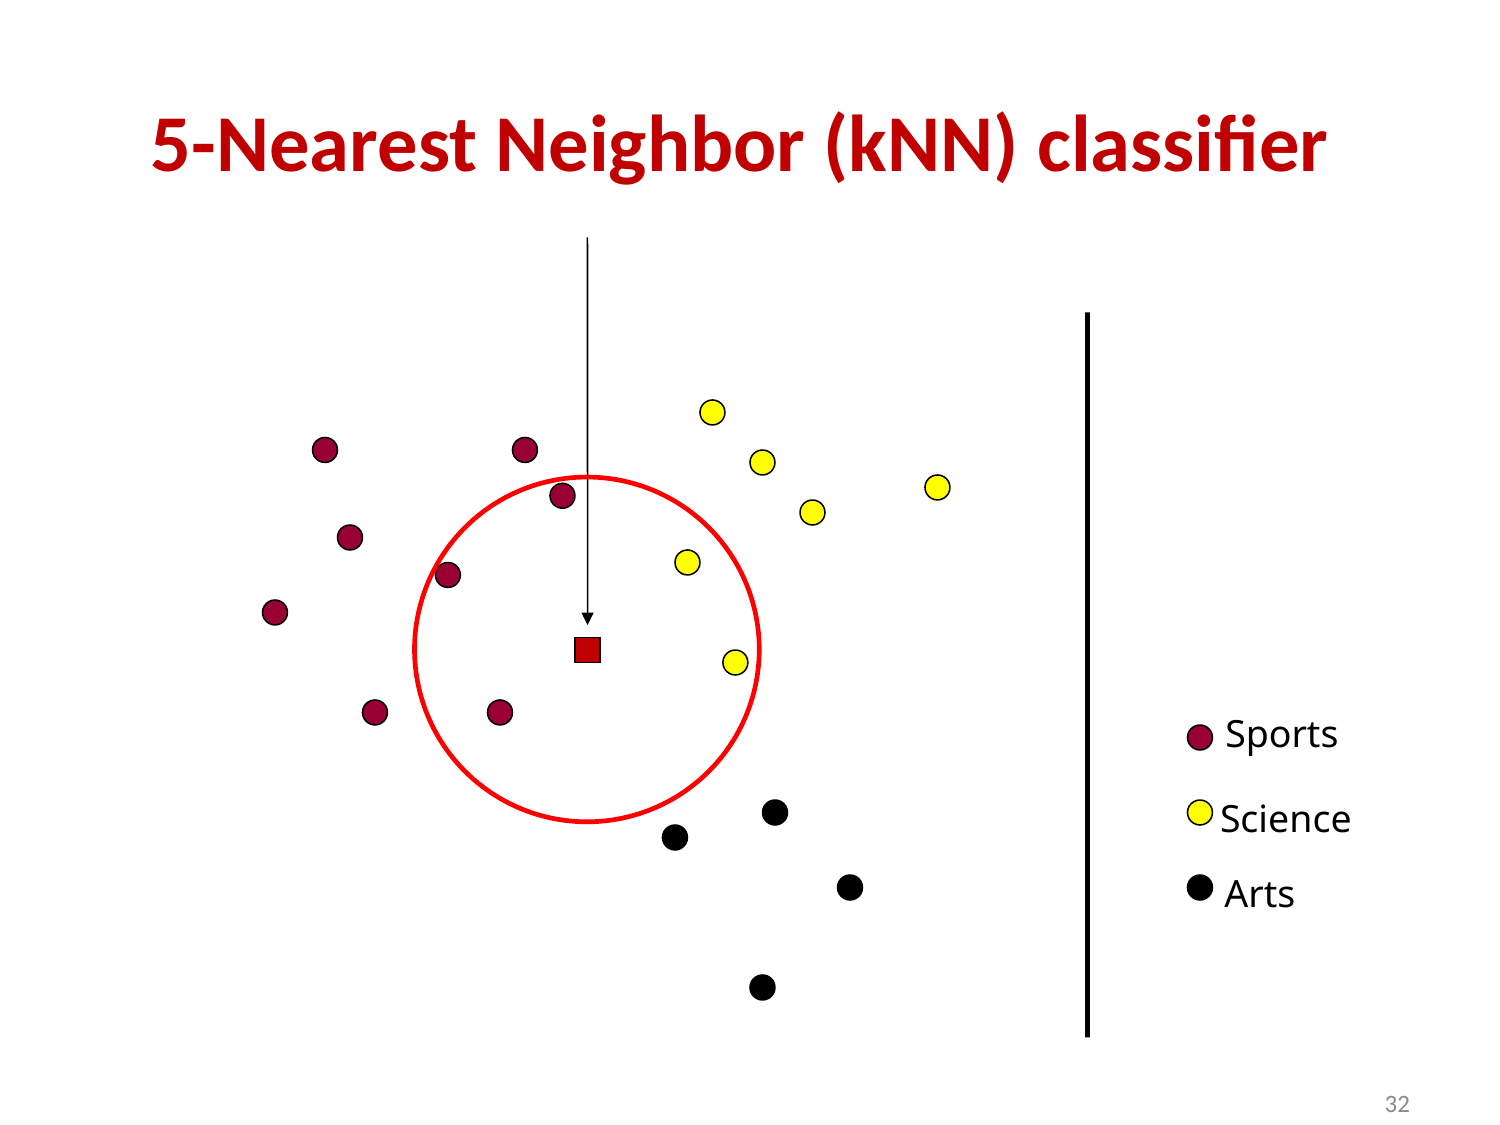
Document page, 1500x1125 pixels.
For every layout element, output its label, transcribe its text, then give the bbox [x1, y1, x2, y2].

text_box [312, 437, 338, 463]
text_box [337, 525, 363, 550]
text_box [1187, 800, 1205, 826]
text_box [699, 399, 725, 425]
text_box [662, 825, 688, 850]
text_box Sports [1210, 702, 1354, 762]
text_box [1088, 324, 1388, 1000]
text_box [512, 437, 538, 463]
text_box [362, 699, 388, 725]
text_box [837, 875, 863, 901]
text_box [750, 975, 775, 1000]
text_box [262, 600, 288, 625]
text_box [414, 477, 760, 822]
text_box Arts [1209, 862, 1311, 923]
text_box [750, 450, 775, 475]
text_box Science [1205, 787, 1367, 848]
text_box [1187, 875, 1209, 901]
title 5-Nearest Neighbor (kNN) classifier [75, 45, 1425, 233]
text_box [762, 800, 788, 826]
text_box [1187, 725, 1210, 751]
text_box [800, 500, 826, 526]
text_box [112, 324, 1087, 1000]
slide_number 32 [1074, 1042, 1425, 1103]
text_box [924, 474, 950, 500]
